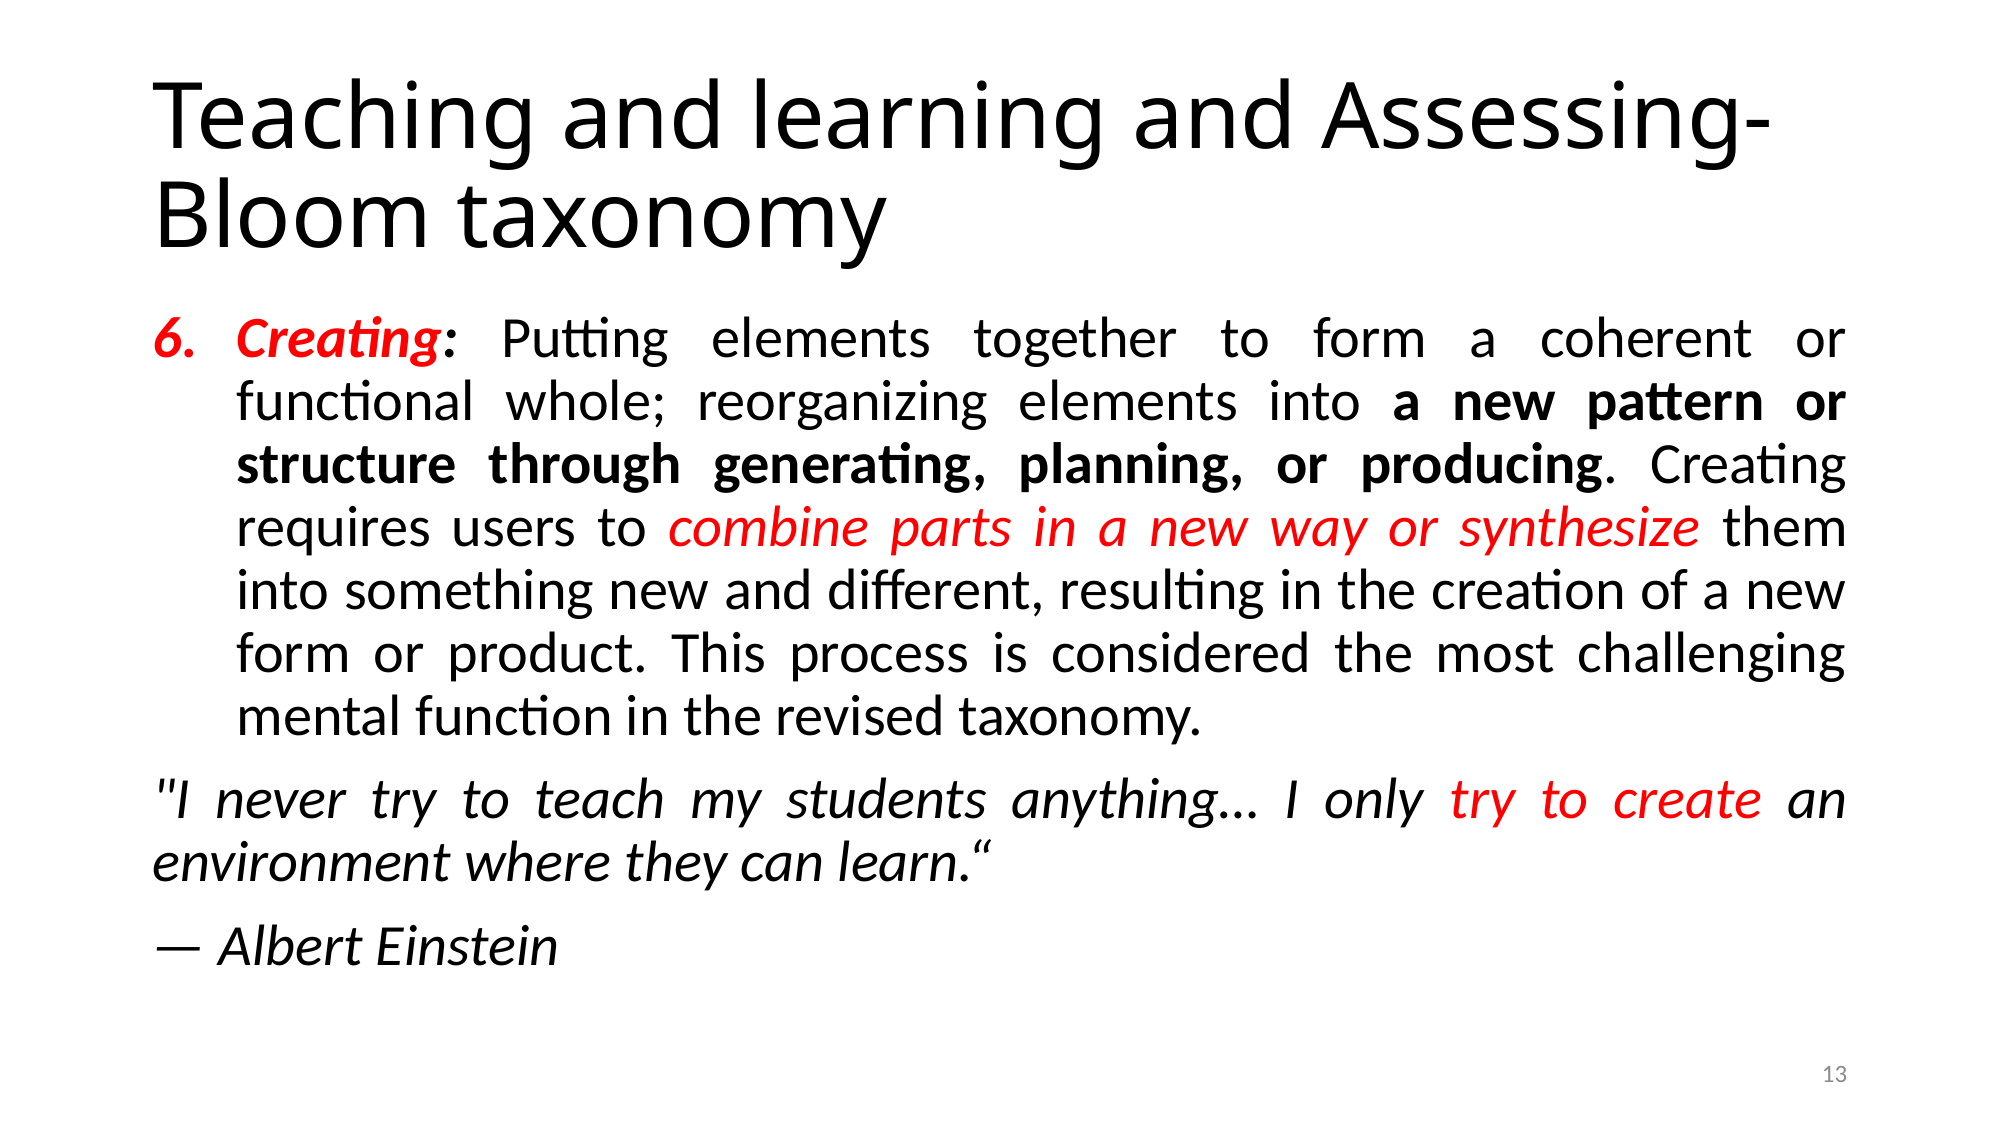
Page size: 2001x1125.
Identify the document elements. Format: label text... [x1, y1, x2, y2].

slide_number 13 [1412, 1042, 1863, 1103]
title Teaching and learning and Assessing- Bloom taxonomy [137, 59, 1863, 278]
list Creating: Putting elements together to form a coherent or functional whole; reorganizing elements into a new pattern or structure through generating, planning, or producing. Creating requires users to combine parts in a new way or synthesize them into something new and different, resulting in the creation of a new form or product. This process is considered the most challenging mental function in the revised taxonomy. "I never try to teach my students anything… I only try to create an environment where they can learn.“ — Albert Einstein [137, 299, 1863, 1014]
